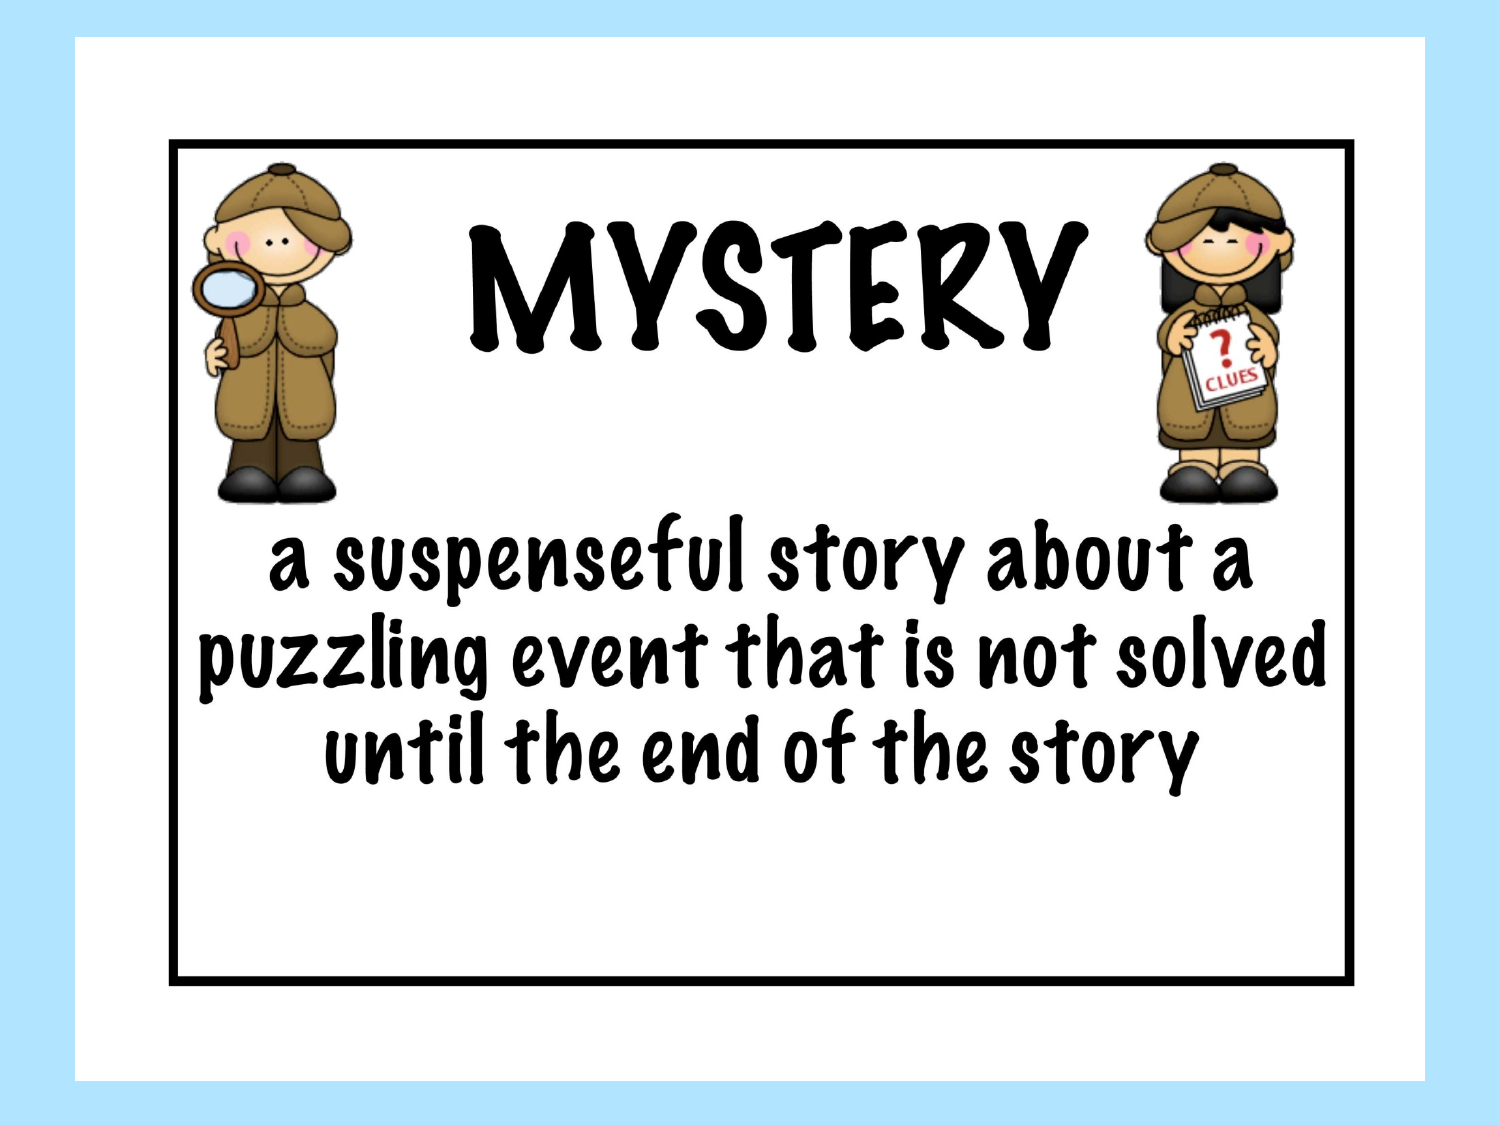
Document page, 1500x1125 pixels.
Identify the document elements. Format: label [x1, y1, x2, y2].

picture [74, 37, 1426, 1081]
